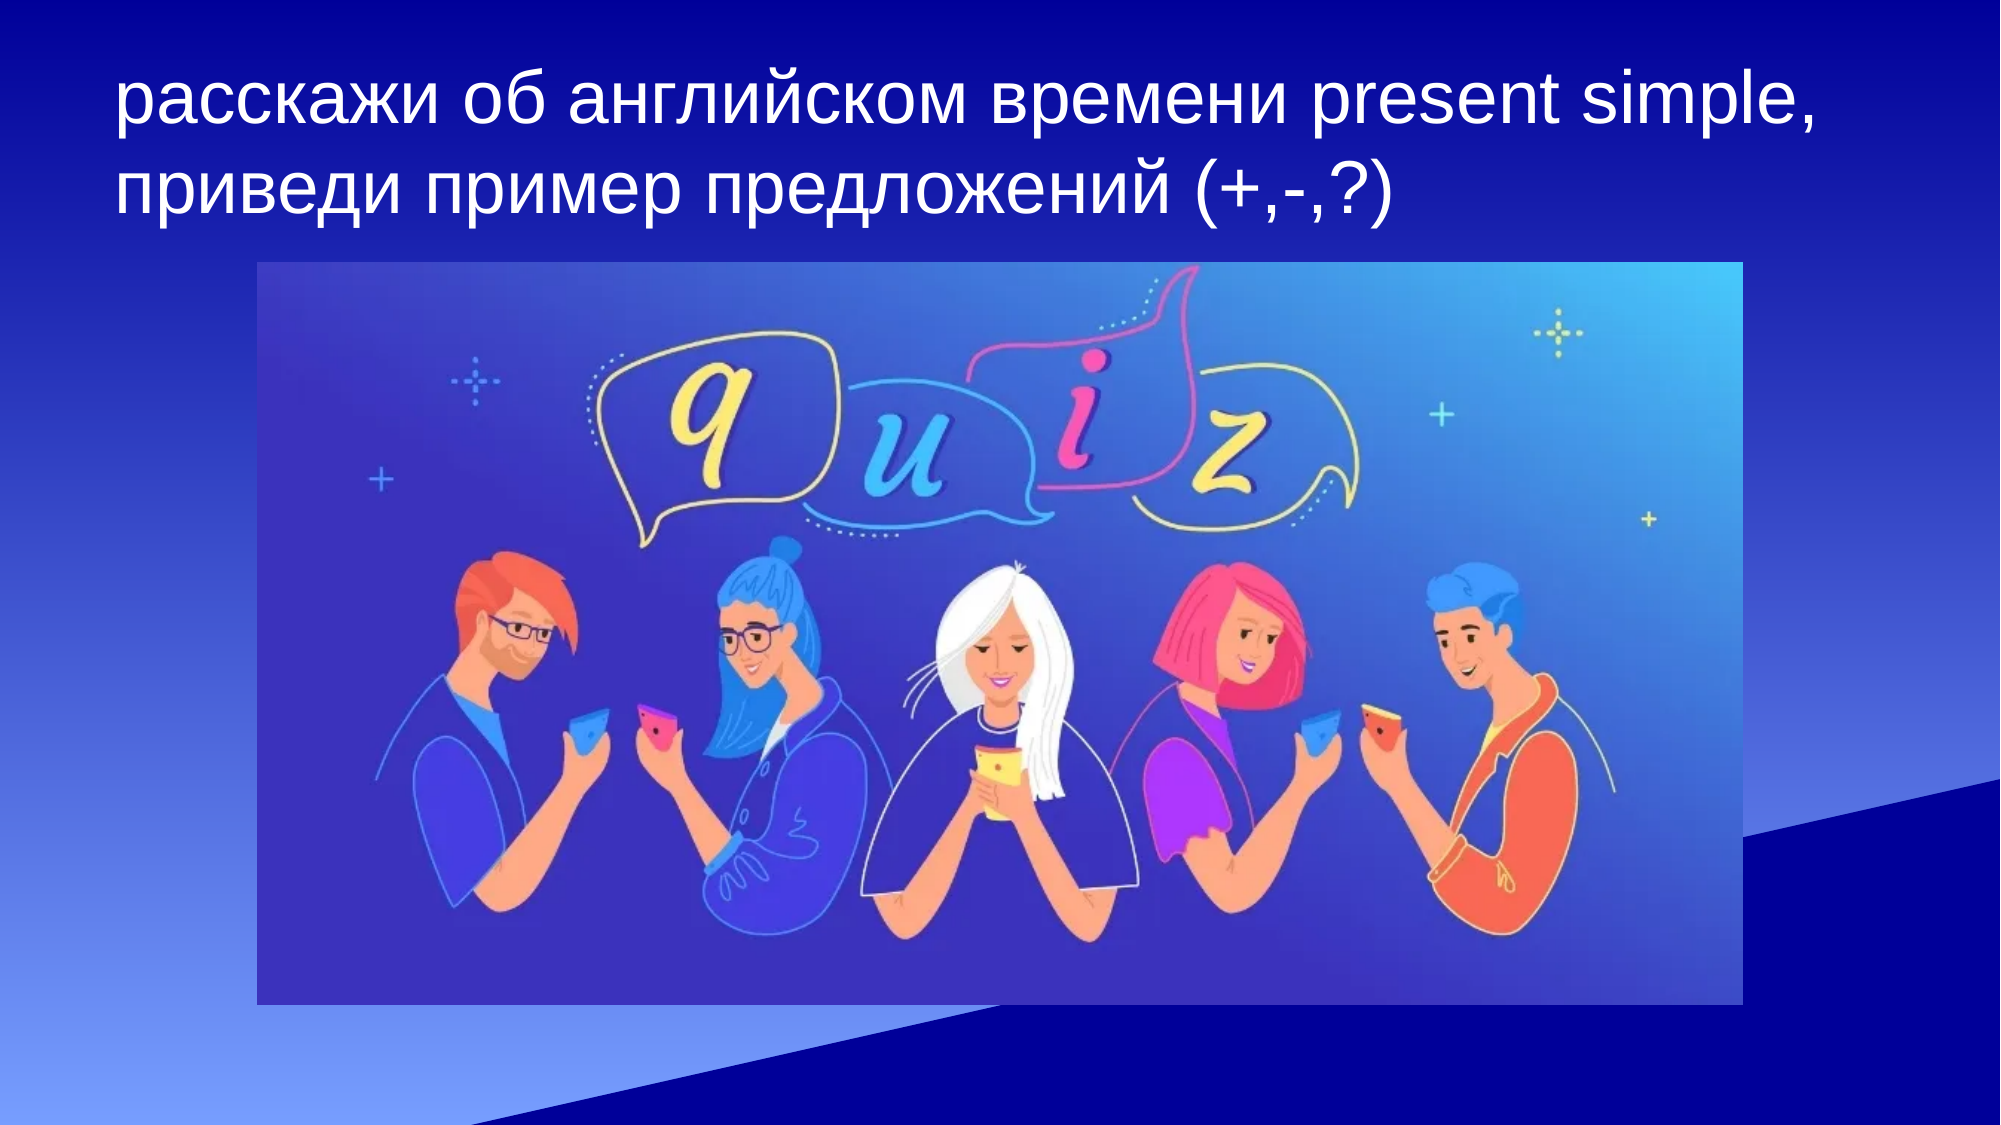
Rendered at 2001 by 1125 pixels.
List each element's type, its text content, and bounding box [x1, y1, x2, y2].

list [257, 262, 1743, 1005]
title расскажи об английском времени present simple, приведи пример предложений (+,-,?) [99, 44, 1901, 233]
